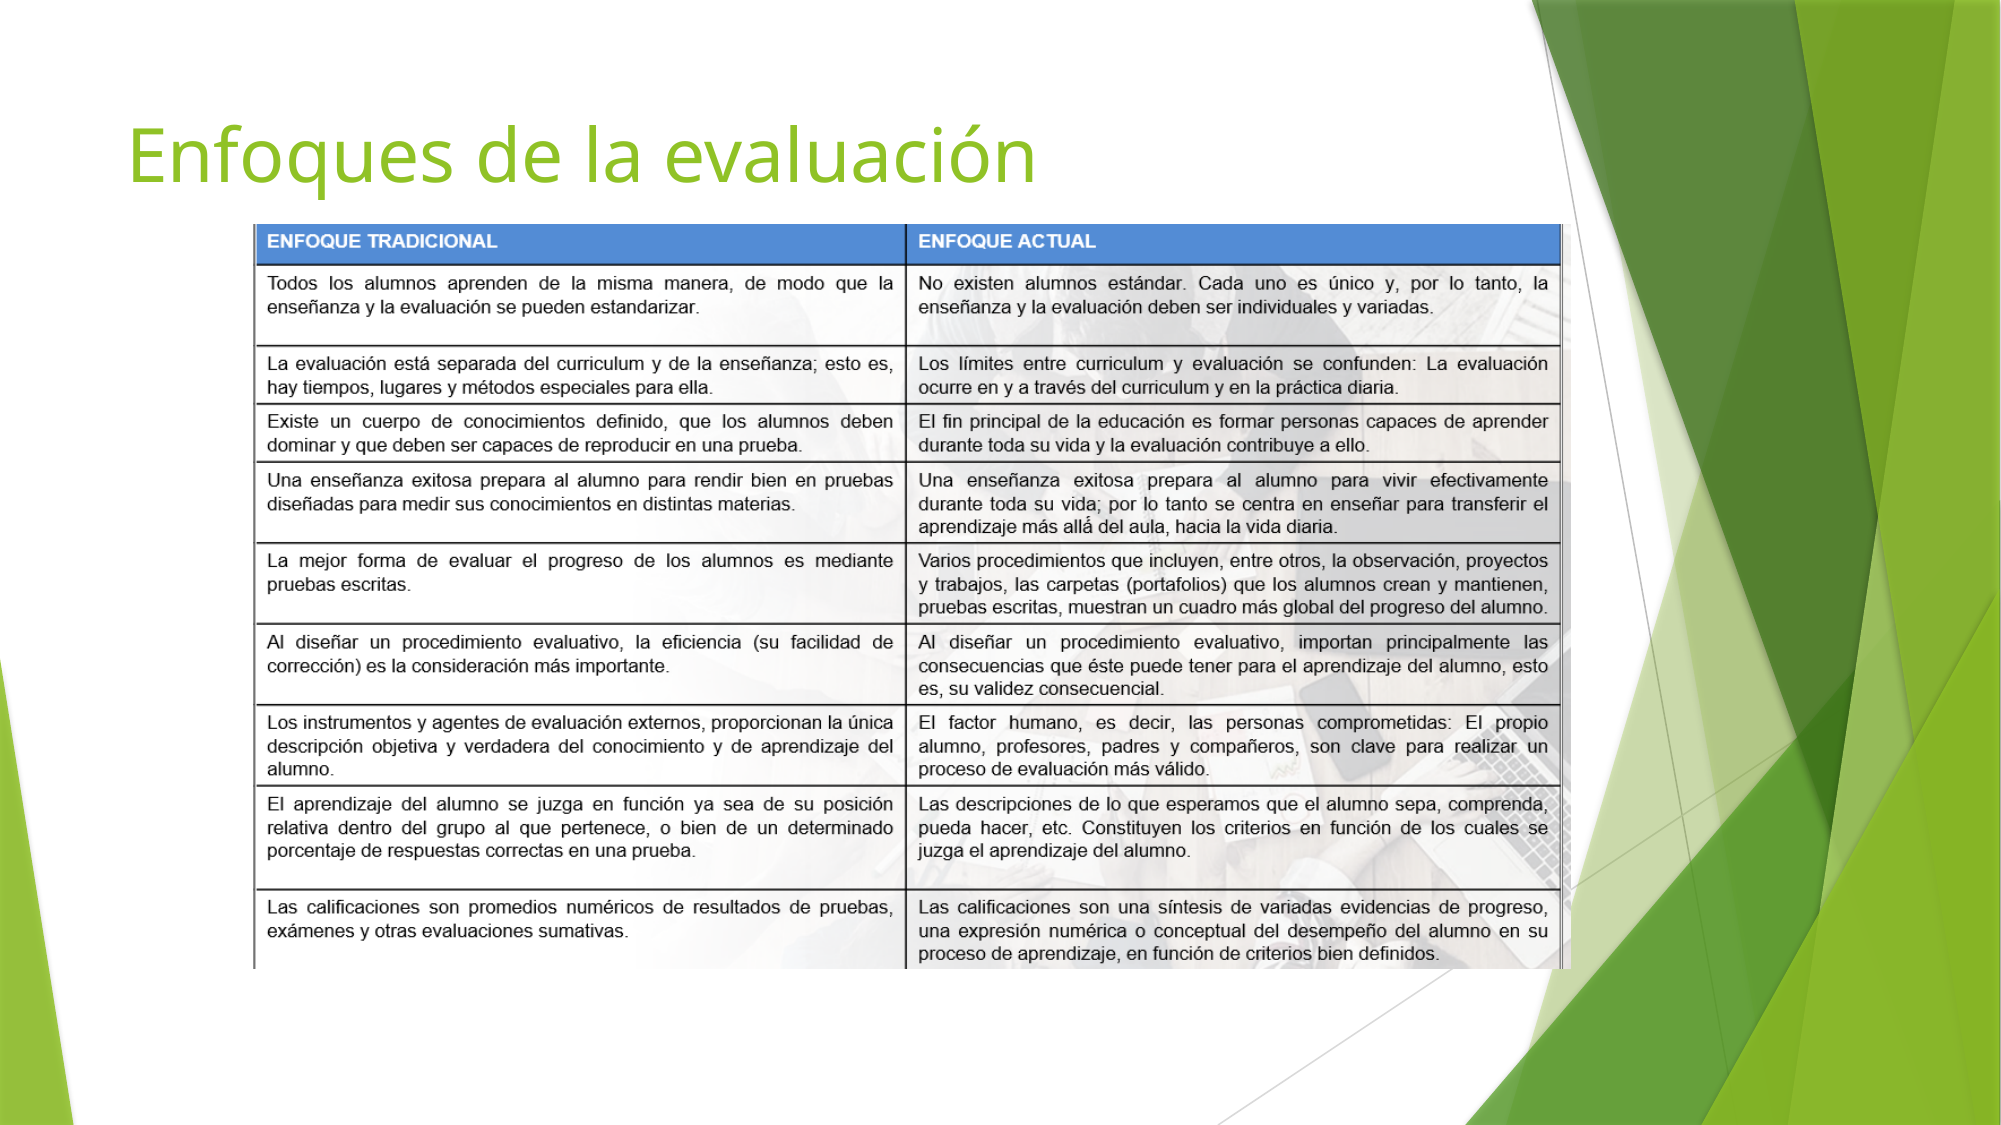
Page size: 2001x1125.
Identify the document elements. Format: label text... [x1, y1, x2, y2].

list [251, 224, 1572, 970]
title Enfoques de la evaluación [111, 99, 1522, 317]
